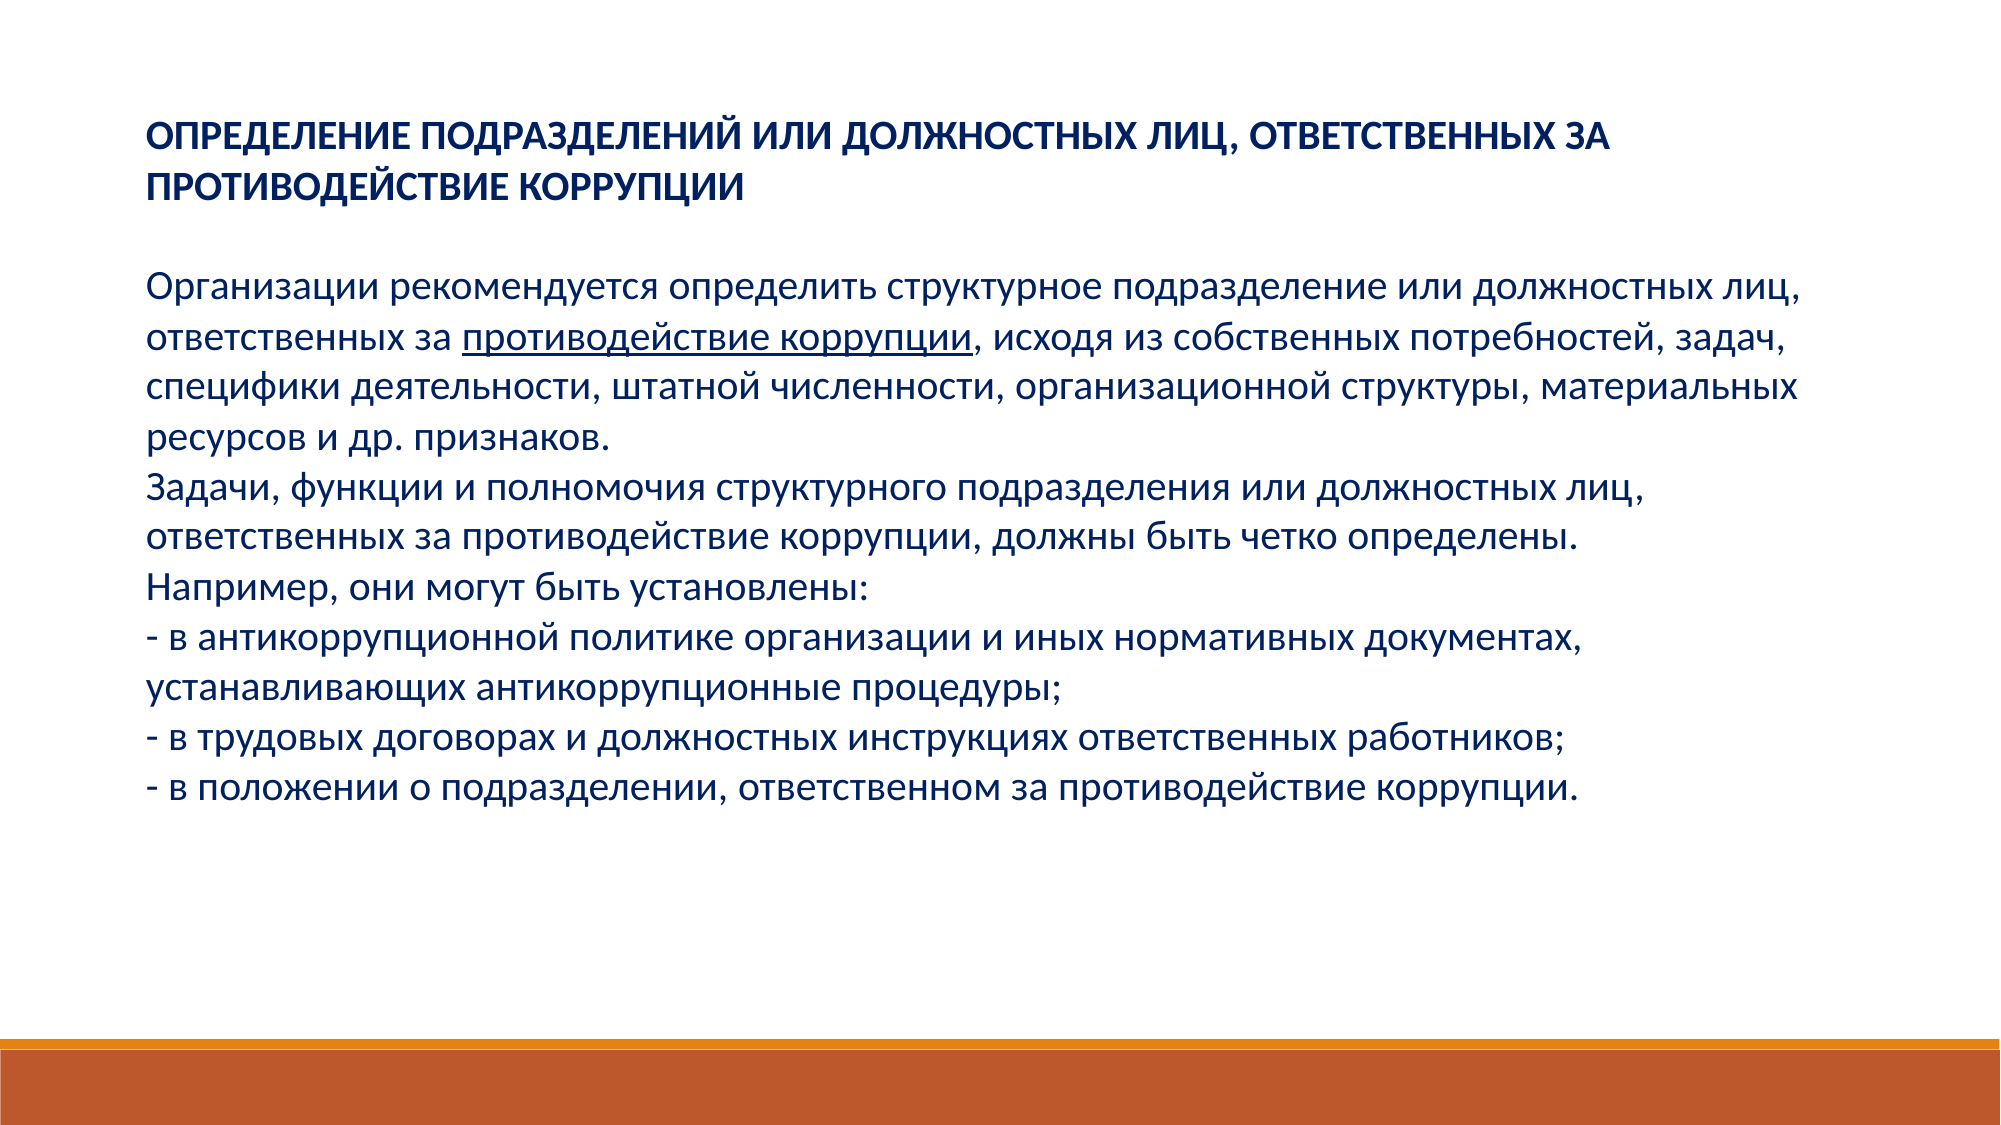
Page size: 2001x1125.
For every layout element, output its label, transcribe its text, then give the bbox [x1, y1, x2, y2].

text_box ОПРЕДЕЛЕНИЕ ПОДРАЗДЕЛЕНИЙ ИЛИ ДОЛЖНОСТНЫХ ЛИЦ, ОТВЕТСТВЕННЫХ ЗА ПРОТИВОДЕЙСТВИЕ КОРРУПЦИИ Организации рекомендуется определить структурное подразделение или должностных лиц, ответственных за противодействие коррупции, исходя из собственных потребностей, задач, специфики деятельности, штатной численности, организационной структуры, материальных ресурсов и др. признаков. Задачи, функции и полномочия структурного подразделения или должностных лиц, ответственных за противодействие коррупции, должны быть четко определены. Например, они могут быть установлены: - в антикоррупционной политике организации и иных нормативных документах, устанавливающих антикоррупционные процедуры; - в трудовых договорах и должностных инструкциях ответственных работников; - в положении о подразделении, ответственном за противодействие коррупции. [131, 100, 1857, 816]
